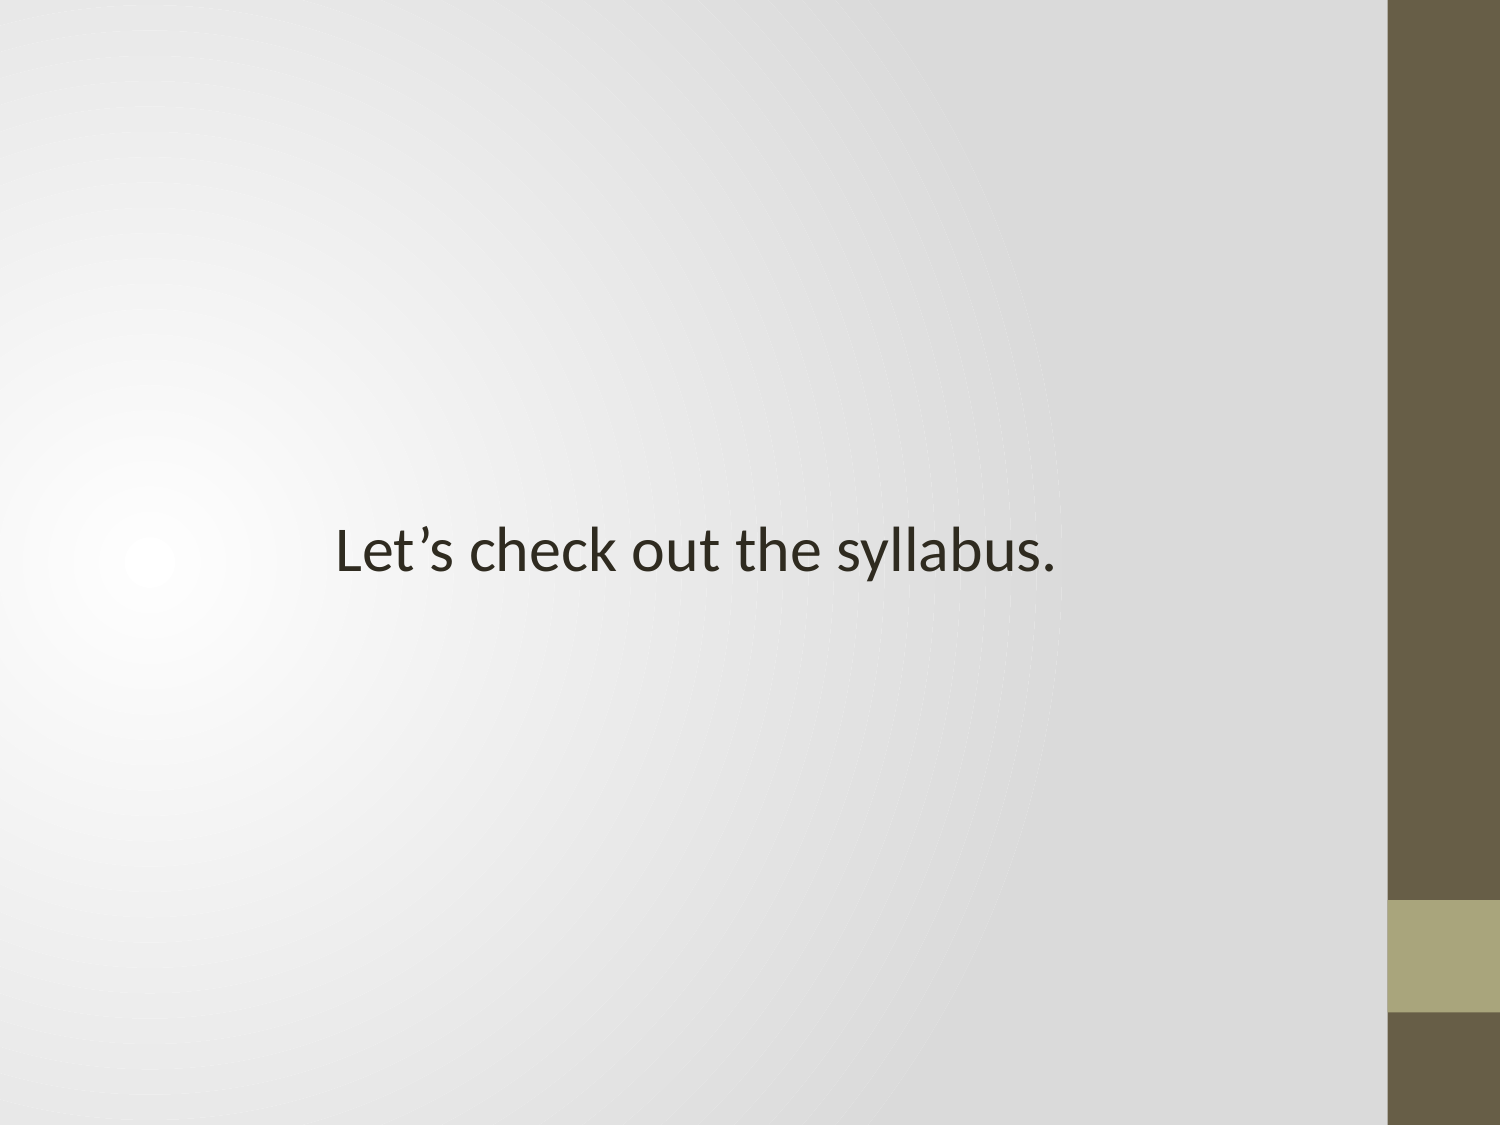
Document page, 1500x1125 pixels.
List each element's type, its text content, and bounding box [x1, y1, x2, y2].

list Let’s check out the syllabus. [287, 499, 1088, 601]
